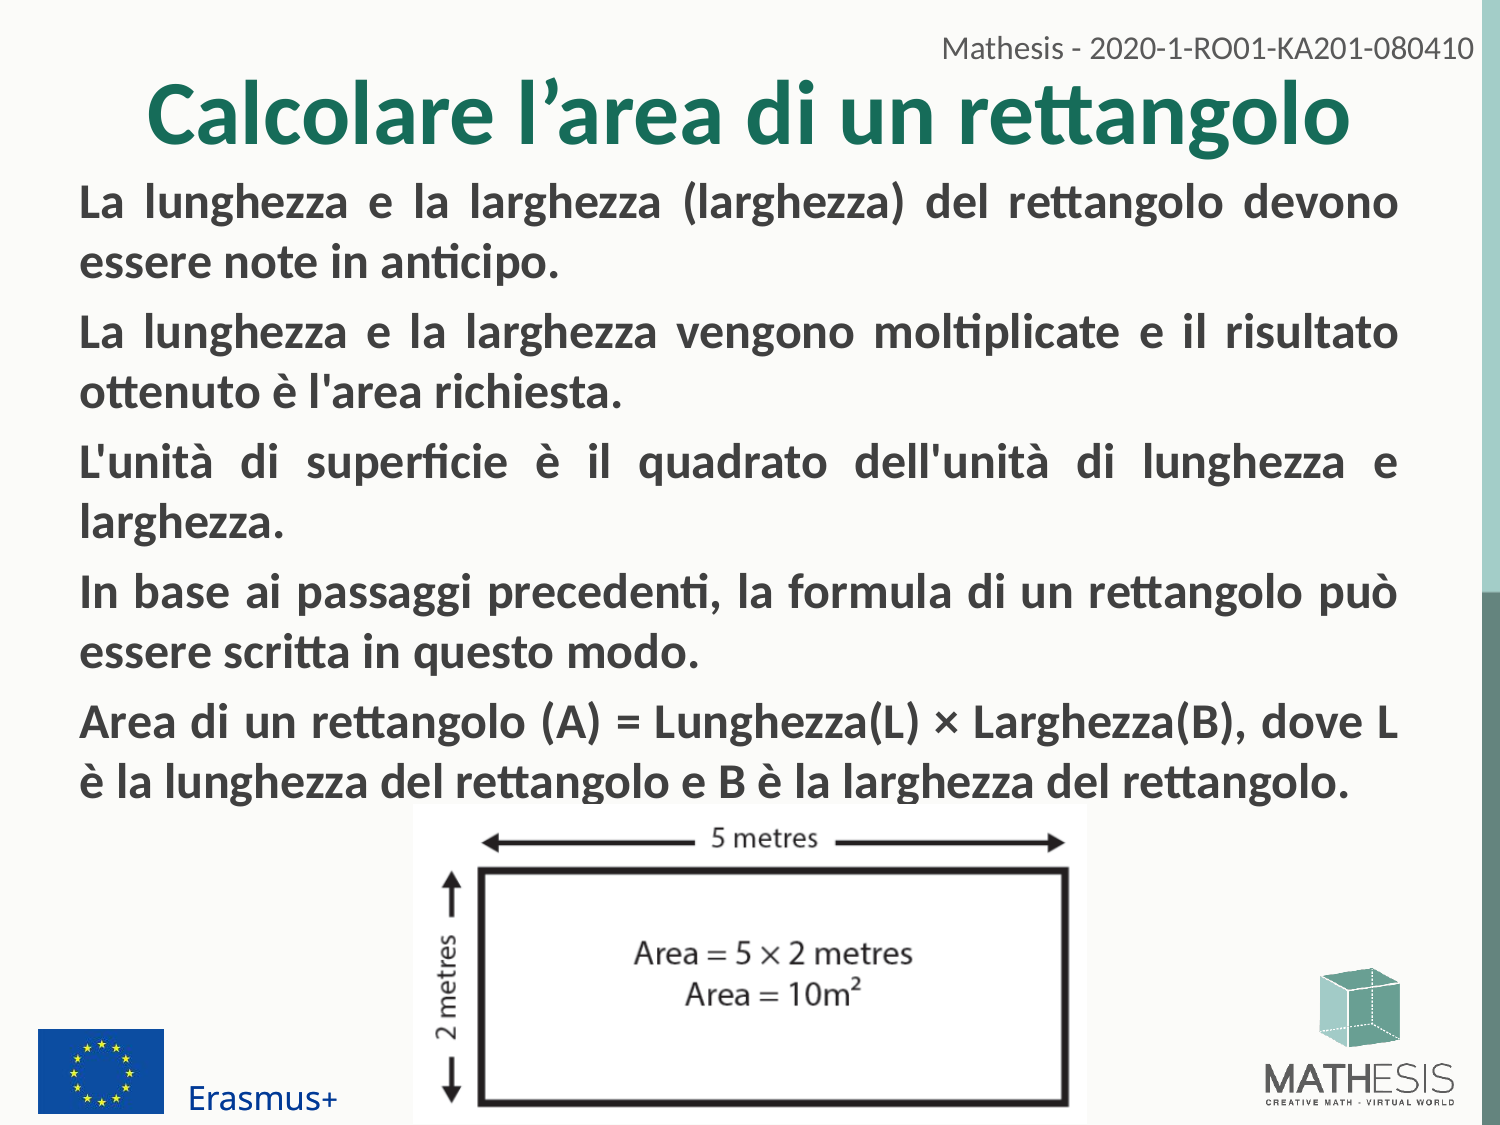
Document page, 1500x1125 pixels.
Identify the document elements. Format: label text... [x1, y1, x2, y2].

title Calcolare l’area di un rettangolo [75, 45, 1425, 233]
picture [413, 804, 1087, 1124]
list La lunghezza e la larghezza (larghezza) del rettangolo devono essere note in anticipo. La lunghezza e la larghezza vengono moltiplicate e il risultato ottenuto è l'area richiesta. L'unità di superficie è il quadrato dell'unità di lunghezza e larghezza. In base ai passaggi precedenti, la formula di un rettangolo può essere scritta in questo modo. Area di un rettangolo (A) = Lunghezza(L) × Larghezza(B), dove L è la lunghezza del rettangolo e B è la larghezza del rettangolo. [64, 160, 1415, 904]
picture [38, 1029, 164, 1114]
